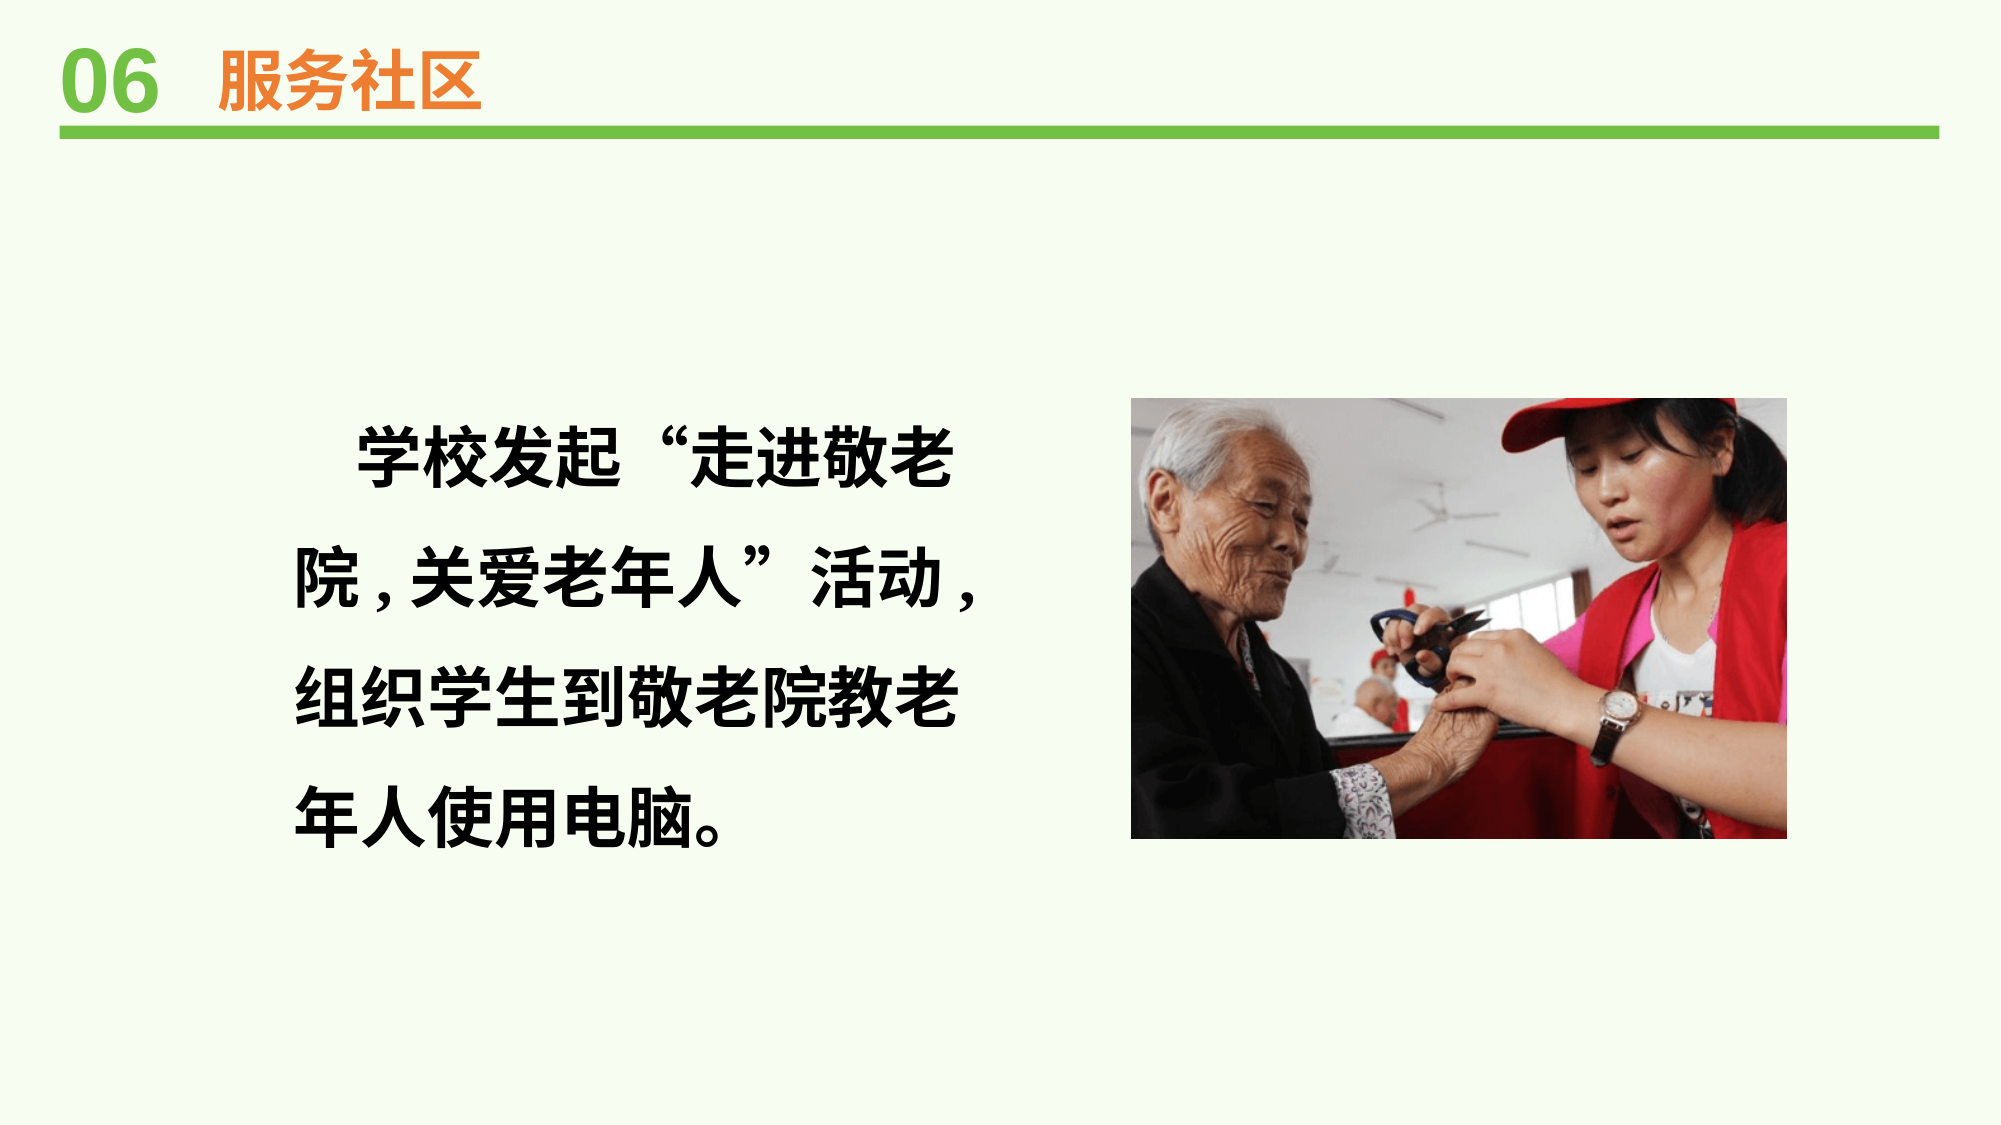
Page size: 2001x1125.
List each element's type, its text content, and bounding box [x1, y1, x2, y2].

picture [1131, 398, 1787, 839]
text_box 服务社区 [202, 31, 871, 127]
text_box 学校发起“走进敬老院,关爱老年人”活动,组织学生到敬老院教老年人使用电脑。 [279, 368, 977, 863]
text_box 06 [59, 24, 161, 128]
text_box [59, 125, 1940, 140]
